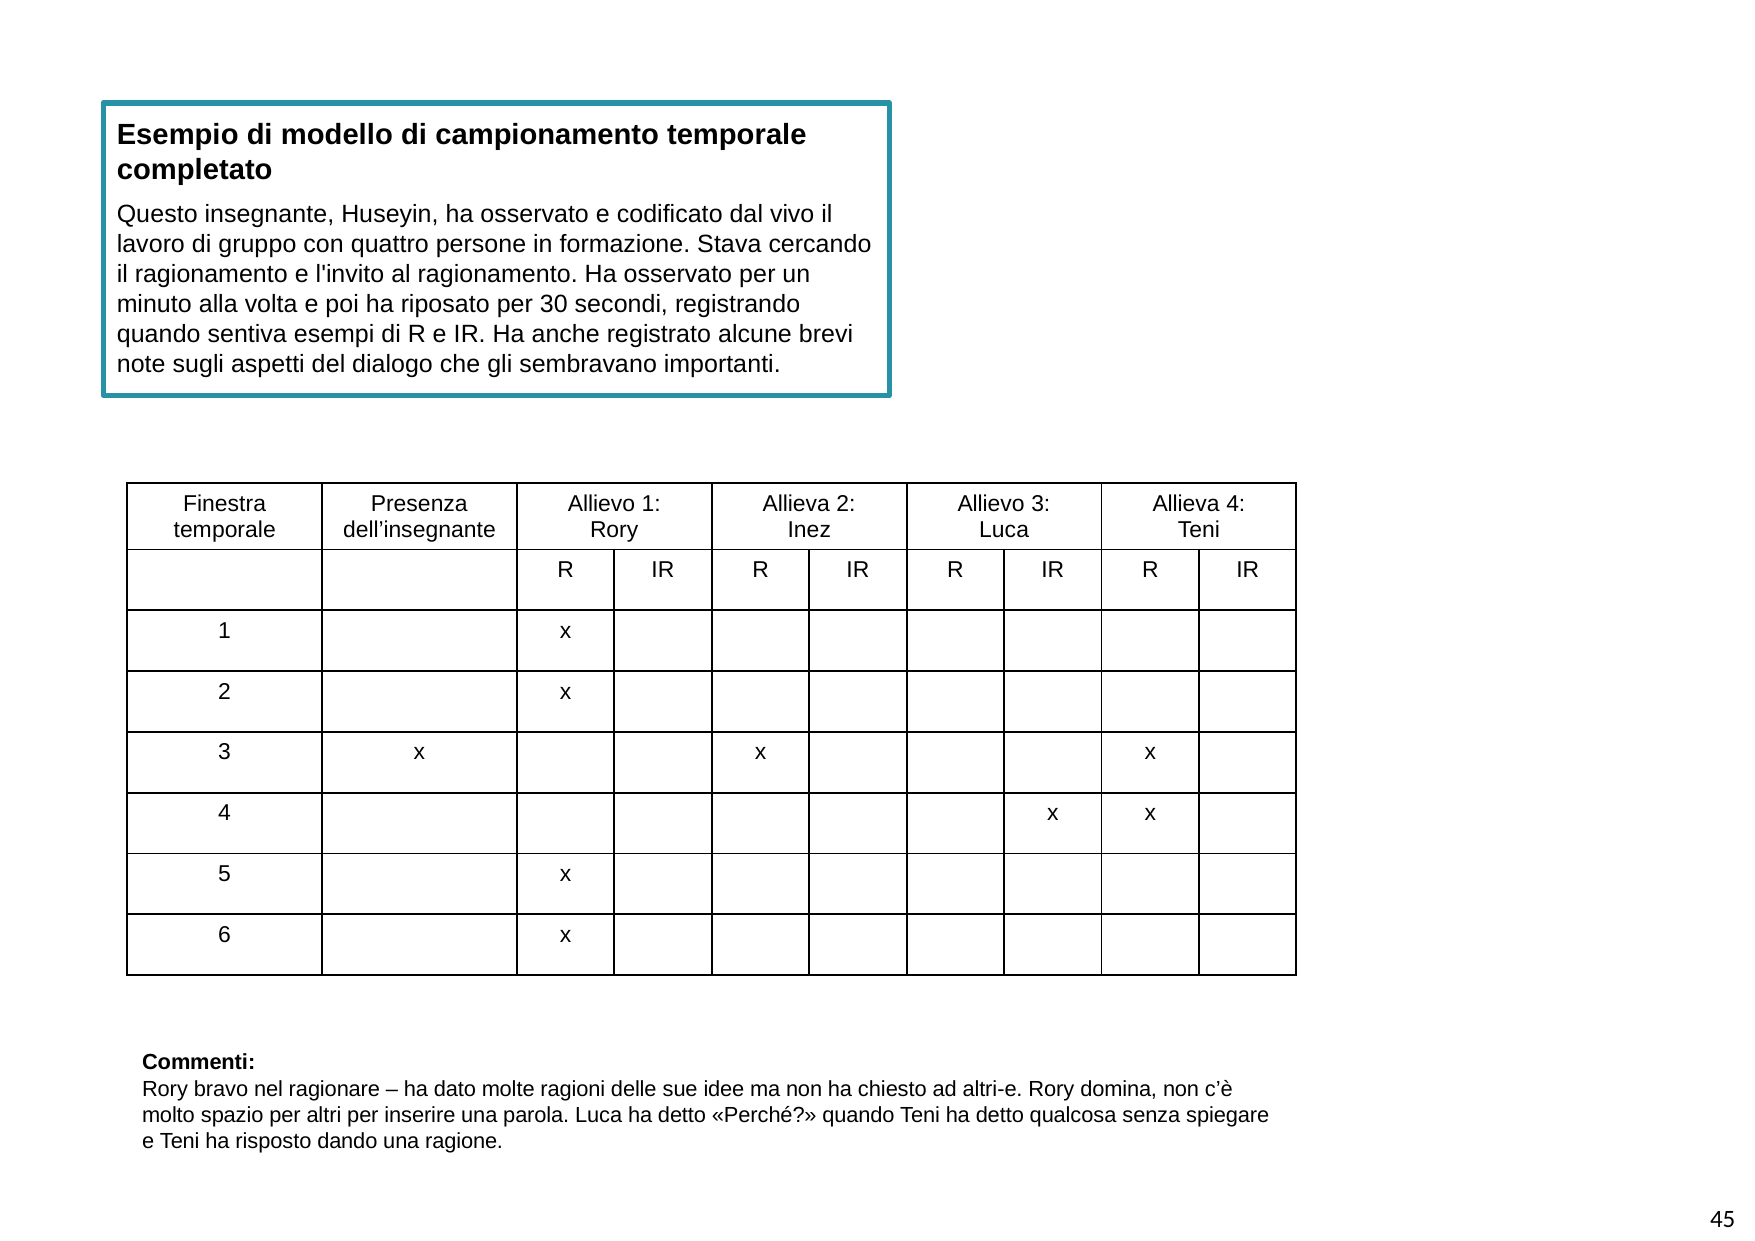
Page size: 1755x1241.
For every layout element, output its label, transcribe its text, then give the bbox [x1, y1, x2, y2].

table_cell [1200, 672, 1295, 731]
table_cell [1005, 915, 1101, 974]
table_cell [908, 794, 1003, 853]
table_cell [615, 854, 711, 913]
table_cell R [518, 550, 613, 609]
text_box Commenti: Rory bravo nel ragionare – ha dato molte ragioni delle sue idee ma non ha chiesto ad altri-e. Rory domina, non c’è molto spazio per altri per inserire una parola. Luca ha detto «Perché?» quando Teni ha detto qualcosa senza spiegare e Teni ha risposto dando una ragione. [127, 1040, 1297, 1161]
table_cell [810, 794, 906, 853]
text_box Esempio di modello di campionamento temporale completato Questo insegnante, Huseyin, ha osservato e codificato dal vivo il lavoro di gruppo con quattro persone in formazione. Stava cercando il ragionamento e l'invito al ragionamento. Ha osservato per un minuto alla volta e poi ha riposato per 30 secondi, registrando quando sentiva esempi di R e IR. Ha anche registrato alcune brevi note sugli aspetti del dialogo che gli sembravano importanti. [103, 102, 890, 396]
table_cell [615, 733, 711, 792]
table_header Allievo 1: Rory [518, 484, 711, 549]
table_cell [1200, 854, 1295, 913]
table_cell [1200, 794, 1295, 853]
table_cell [1005, 854, 1101, 913]
table_cell [1005, 611, 1101, 670]
table_cell x [518, 854, 613, 913]
table_header Allievo 3: Luca [908, 484, 1101, 549]
table_cell 3 [128, 733, 321, 792]
table_cell [810, 915, 906, 974]
table_cell [323, 794, 516, 853]
table_cell [1200, 611, 1295, 670]
table_cell [518, 794, 613, 853]
table_cell [615, 672, 711, 731]
table_cell [810, 672, 906, 731]
table_cell [323, 854, 516, 913]
table_cell [1200, 915, 1295, 974]
table_header Presenza dell’insegnante [323, 484, 516, 549]
table_cell IR [1200, 550, 1295, 609]
table_cell [713, 854, 808, 913]
table_cell IR [810, 550, 906, 609]
table_header Allieva 2: Inez [713, 484, 906, 549]
table_cell [615, 915, 711, 974]
table_cell [713, 915, 808, 974]
table_header Finestra temporale [128, 484, 321, 549]
table_cell 6 [128, 915, 321, 974]
table_cell x [1005, 794, 1101, 853]
table_cell [615, 611, 711, 670]
table_cell [810, 611, 906, 670]
table_cell [908, 611, 1003, 670]
table_cell x [323, 733, 516, 792]
text_box 45 [1695, 1195, 1752, 1241]
table_cell [323, 672, 516, 731]
table_cell [810, 854, 906, 913]
table_cell x [1102, 794, 1198, 853]
table_cell x [518, 915, 613, 974]
table_cell IR [1005, 550, 1101, 609]
table_cell [1102, 854, 1198, 913]
table_cell 4 [128, 794, 321, 853]
table_cell [323, 611, 516, 670]
table_cell IR [615, 550, 711, 609]
table_cell x [518, 672, 613, 731]
table_header Allieva 4: Teni [1102, 484, 1295, 549]
table_cell 2 [128, 672, 321, 731]
table_cell [1005, 733, 1101, 792]
table_cell [323, 550, 516, 609]
table_cell [713, 794, 808, 853]
table_cell x [518, 611, 613, 670]
table_cell [1102, 611, 1198, 670]
table_cell R [1102, 550, 1198, 609]
table_cell [810, 733, 906, 792]
table_cell [518, 733, 613, 792]
table_cell [713, 611, 808, 670]
table_cell 5 [128, 854, 321, 913]
table_cell [1102, 915, 1198, 974]
table_cell [1200, 733, 1295, 792]
table_cell [128, 550, 321, 609]
table_cell [1102, 672, 1198, 731]
table_cell [908, 733, 1003, 792]
table_cell [615, 794, 711, 853]
table_cell [908, 854, 1003, 913]
table_cell 1 [128, 611, 321, 670]
table_cell R [908, 550, 1003, 609]
table_cell [908, 915, 1003, 974]
table_cell [908, 672, 1003, 731]
table_cell [713, 672, 808, 731]
table_cell [323, 915, 516, 974]
table_cell x [713, 733, 808, 792]
table_cell x [1102, 733, 1198, 792]
table_cell R [713, 550, 808, 609]
table_cell [1005, 672, 1101, 731]
